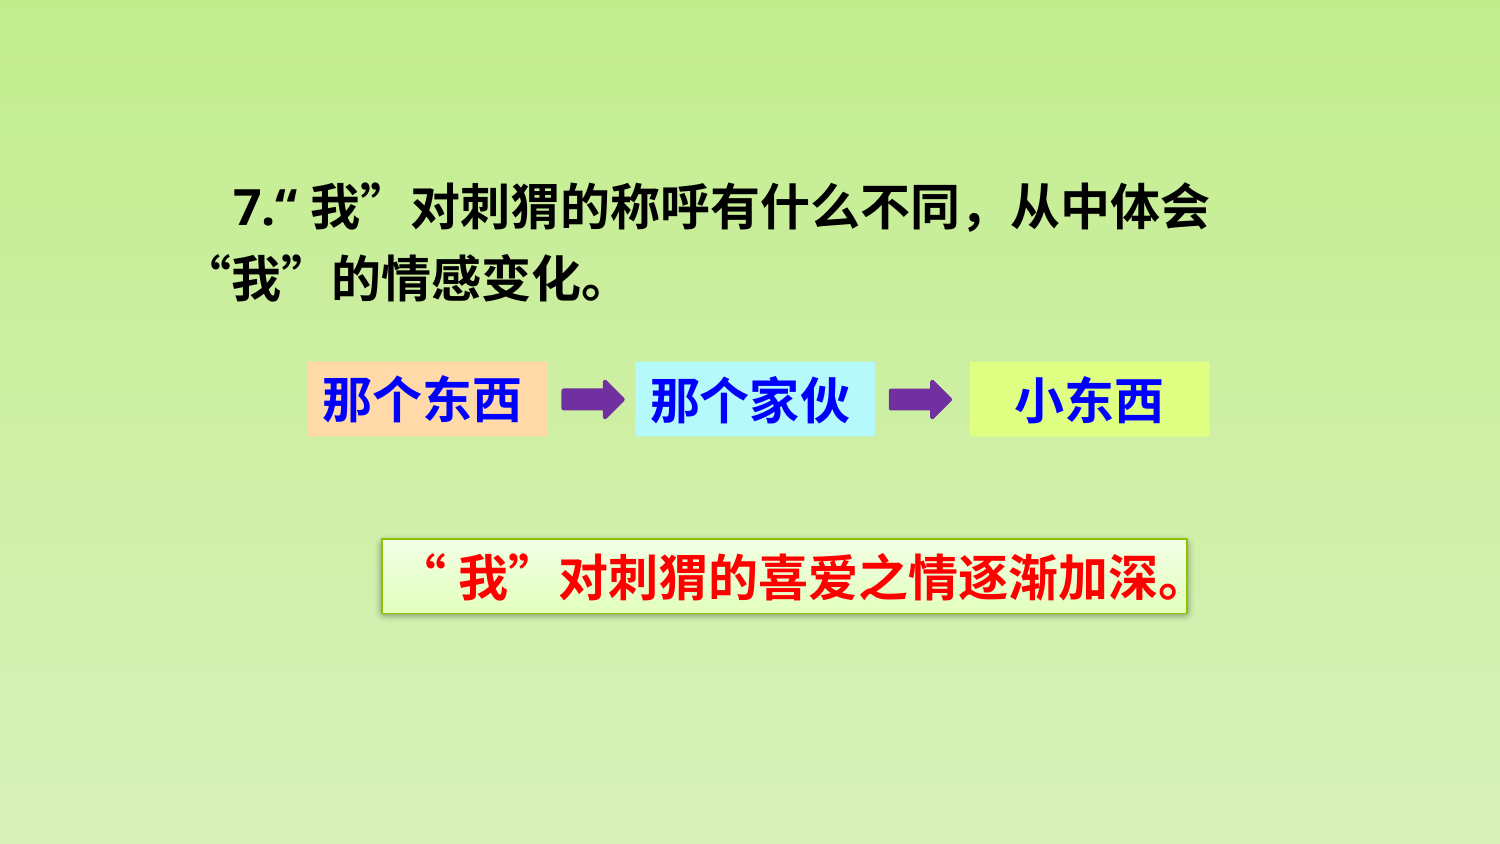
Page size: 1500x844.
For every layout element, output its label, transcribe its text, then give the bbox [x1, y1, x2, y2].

text_box 小东西 [969, 361, 1210, 437]
text_box 7.“我”对刺猬的称呼有什么不同，从中体会“我”的情感变化。 [166, 156, 1314, 316]
text_box [888, 379, 953, 420]
text_box 那个家伙 [635, 361, 875, 437]
text_box “我”对刺猬的喜爱之情逐渐加深。 [381, 538, 1188, 614]
text_box [561, 379, 625, 420]
text_box 那个东西 [307, 361, 548, 437]
